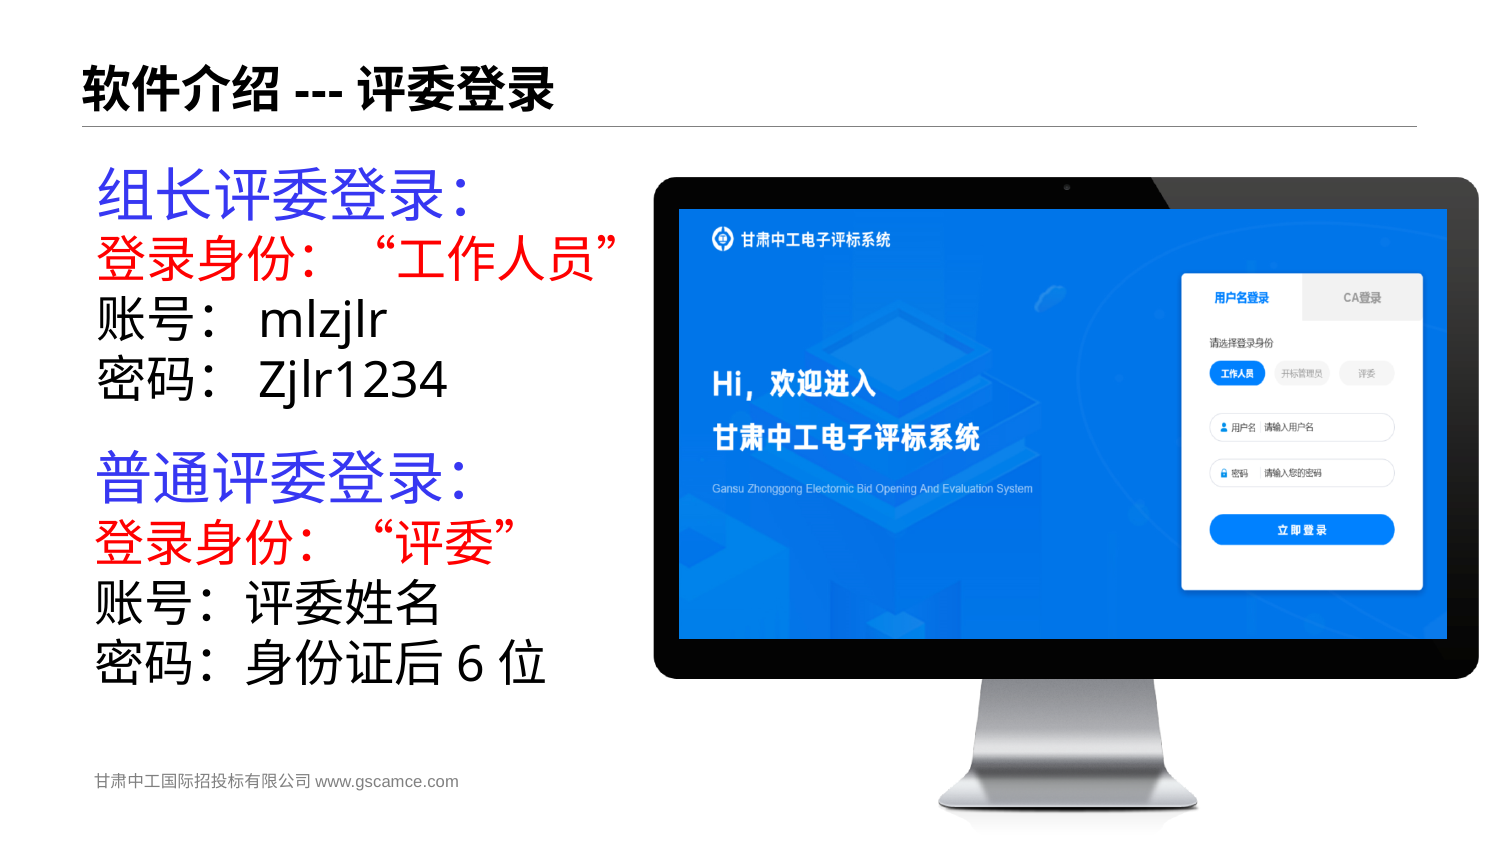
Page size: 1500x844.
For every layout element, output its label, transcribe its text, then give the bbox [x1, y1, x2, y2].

picture [625, 150, 1500, 844]
text_box 软件介绍---评委登录 [66, 49, 572, 125]
footer 甘肃中工国际招投标有限公司www.gscamce.com [82, 767, 592, 794]
text_box 普通评委登录： 登录身份：“评委” 账号：评委姓名 密码：身份证后6位 [79, 433, 563, 699]
text_box 组长评委登录： 登录身份：“工作人员” 账号：mlzjlr 密码：Zjlr1234 [81, 150, 625, 416]
